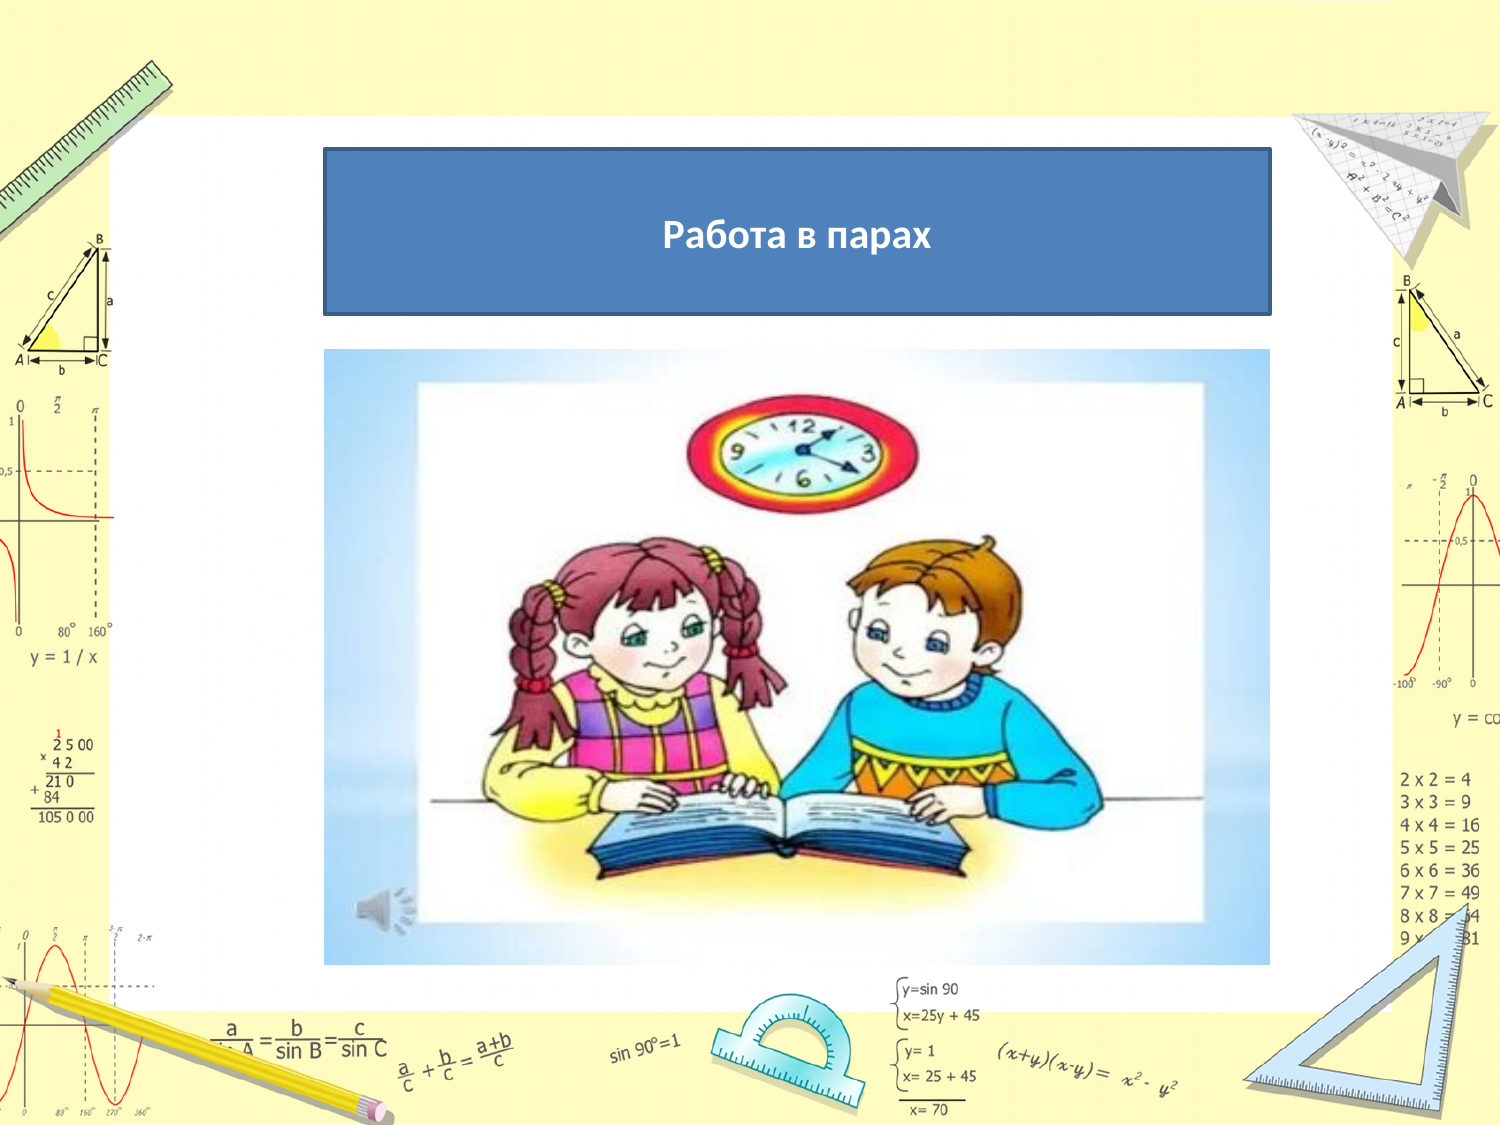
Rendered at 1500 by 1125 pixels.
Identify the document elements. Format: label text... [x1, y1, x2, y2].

picture [0, 0, 1500, 1125]
text_box Работа в парах [323, 147, 1272, 316]
